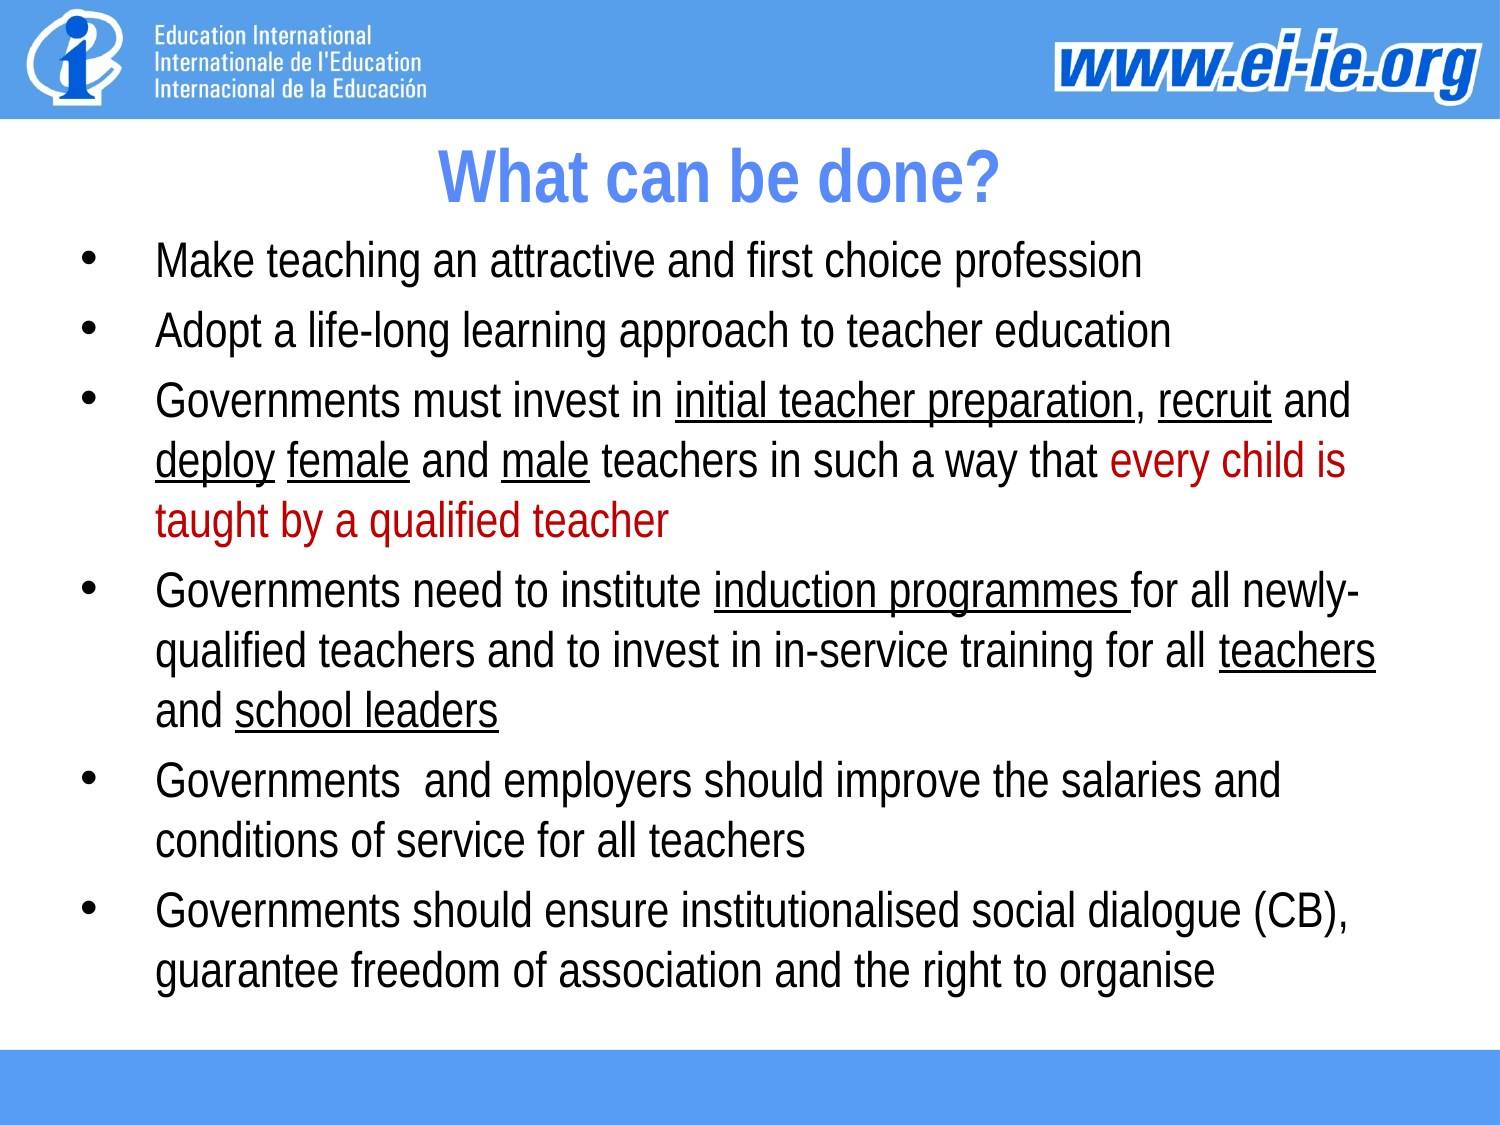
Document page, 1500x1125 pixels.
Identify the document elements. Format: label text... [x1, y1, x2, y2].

title What can be done? [64, 113, 1376, 219]
picture [0, 0, 1500, 131]
list Make teaching an attractive and first choice profession Adopt a life-long learning approach to teacher education Governments must invest in initial teacher preparation, recruit and deploy female and male teachers in such a way that every child is taught by a qualified teacher Governments need to institute induction programmes for all newly-qualified teachers and to invest in in-service training for all teachers and school leaders Governments and employers should improve the salaries and conditions of service for all teachers Governments should ensure institutionalised social dialogue (CB), guarantee freedom of association and the right to organise [64, 219, 1425, 1029]
